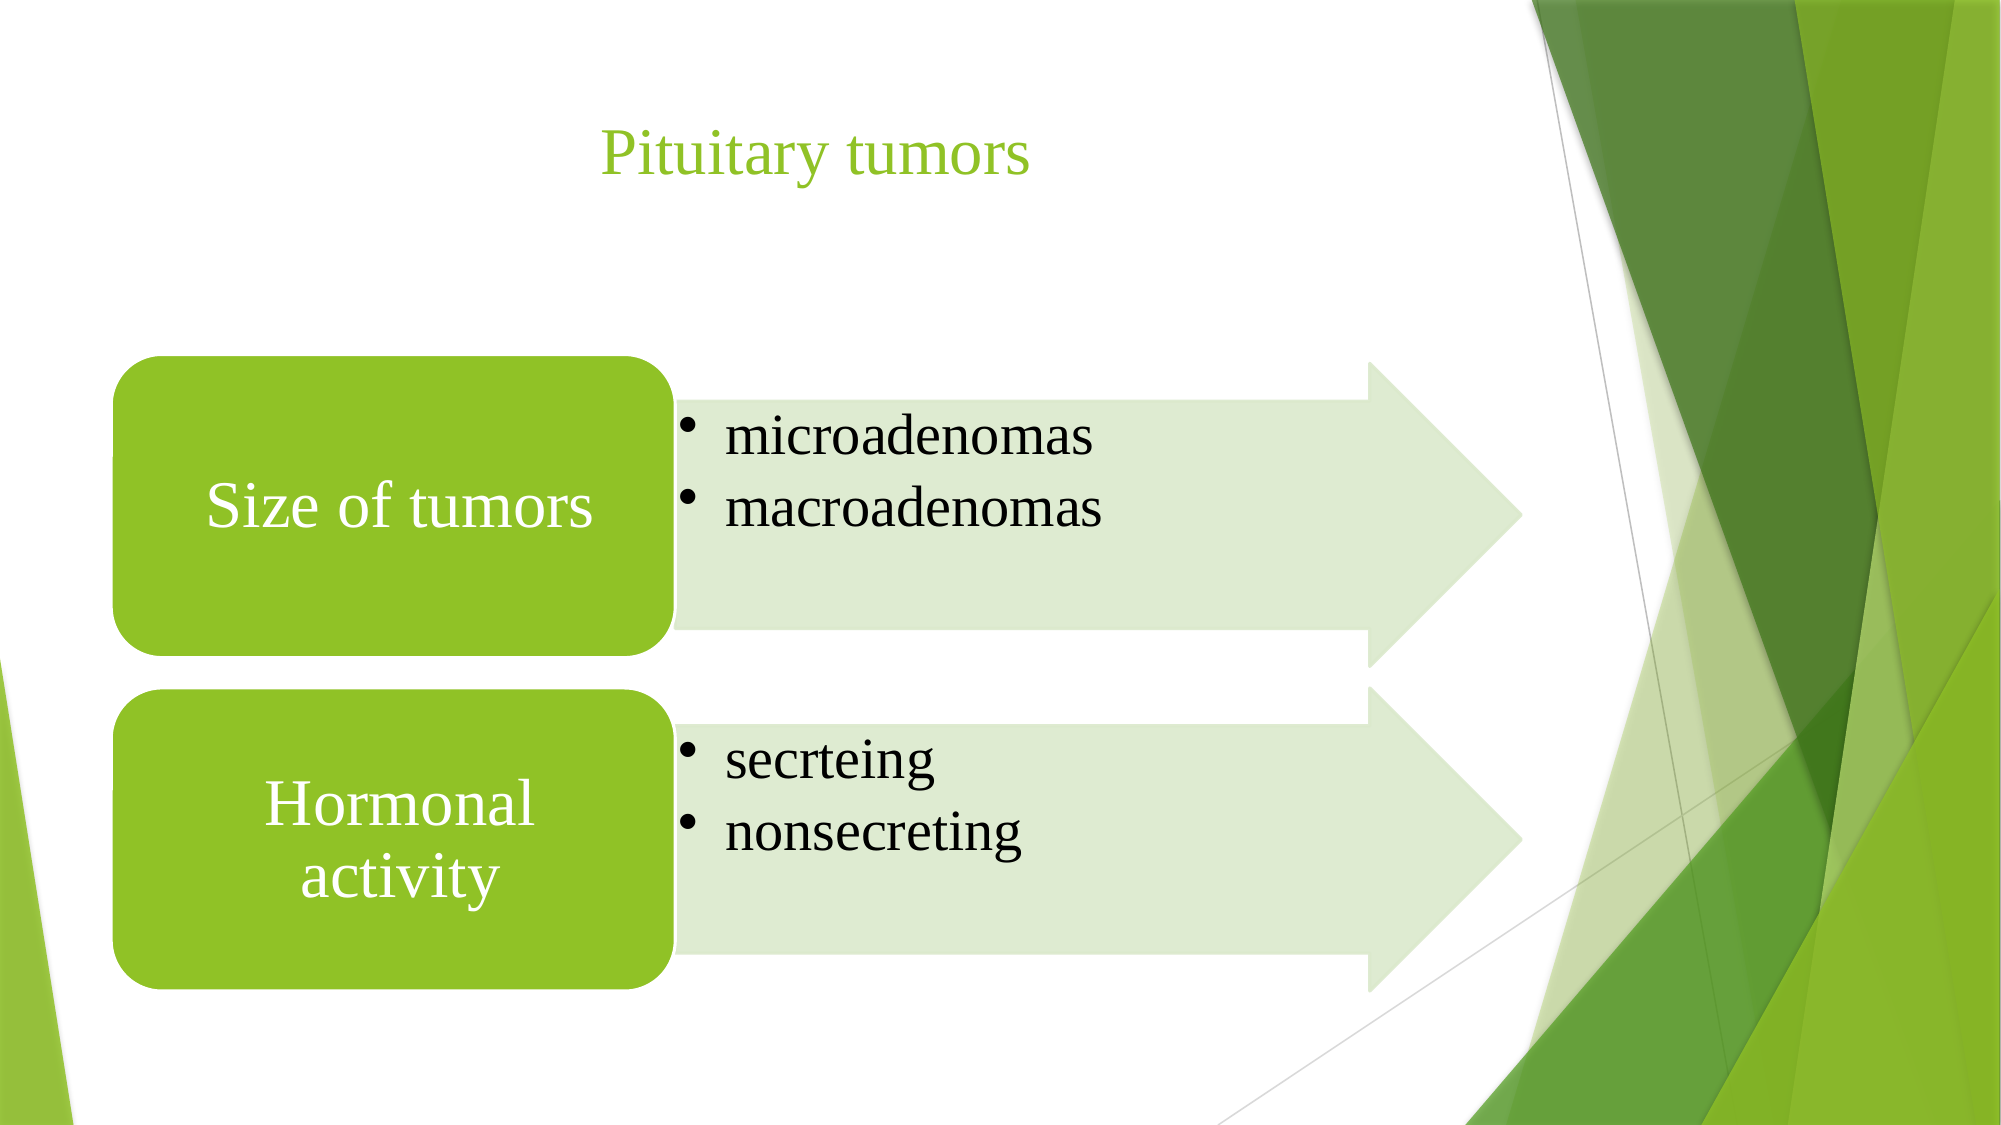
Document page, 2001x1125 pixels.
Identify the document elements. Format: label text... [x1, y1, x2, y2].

title Pituitary tumors [111, 99, 1522, 210]
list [110, 353, 1522, 992]
